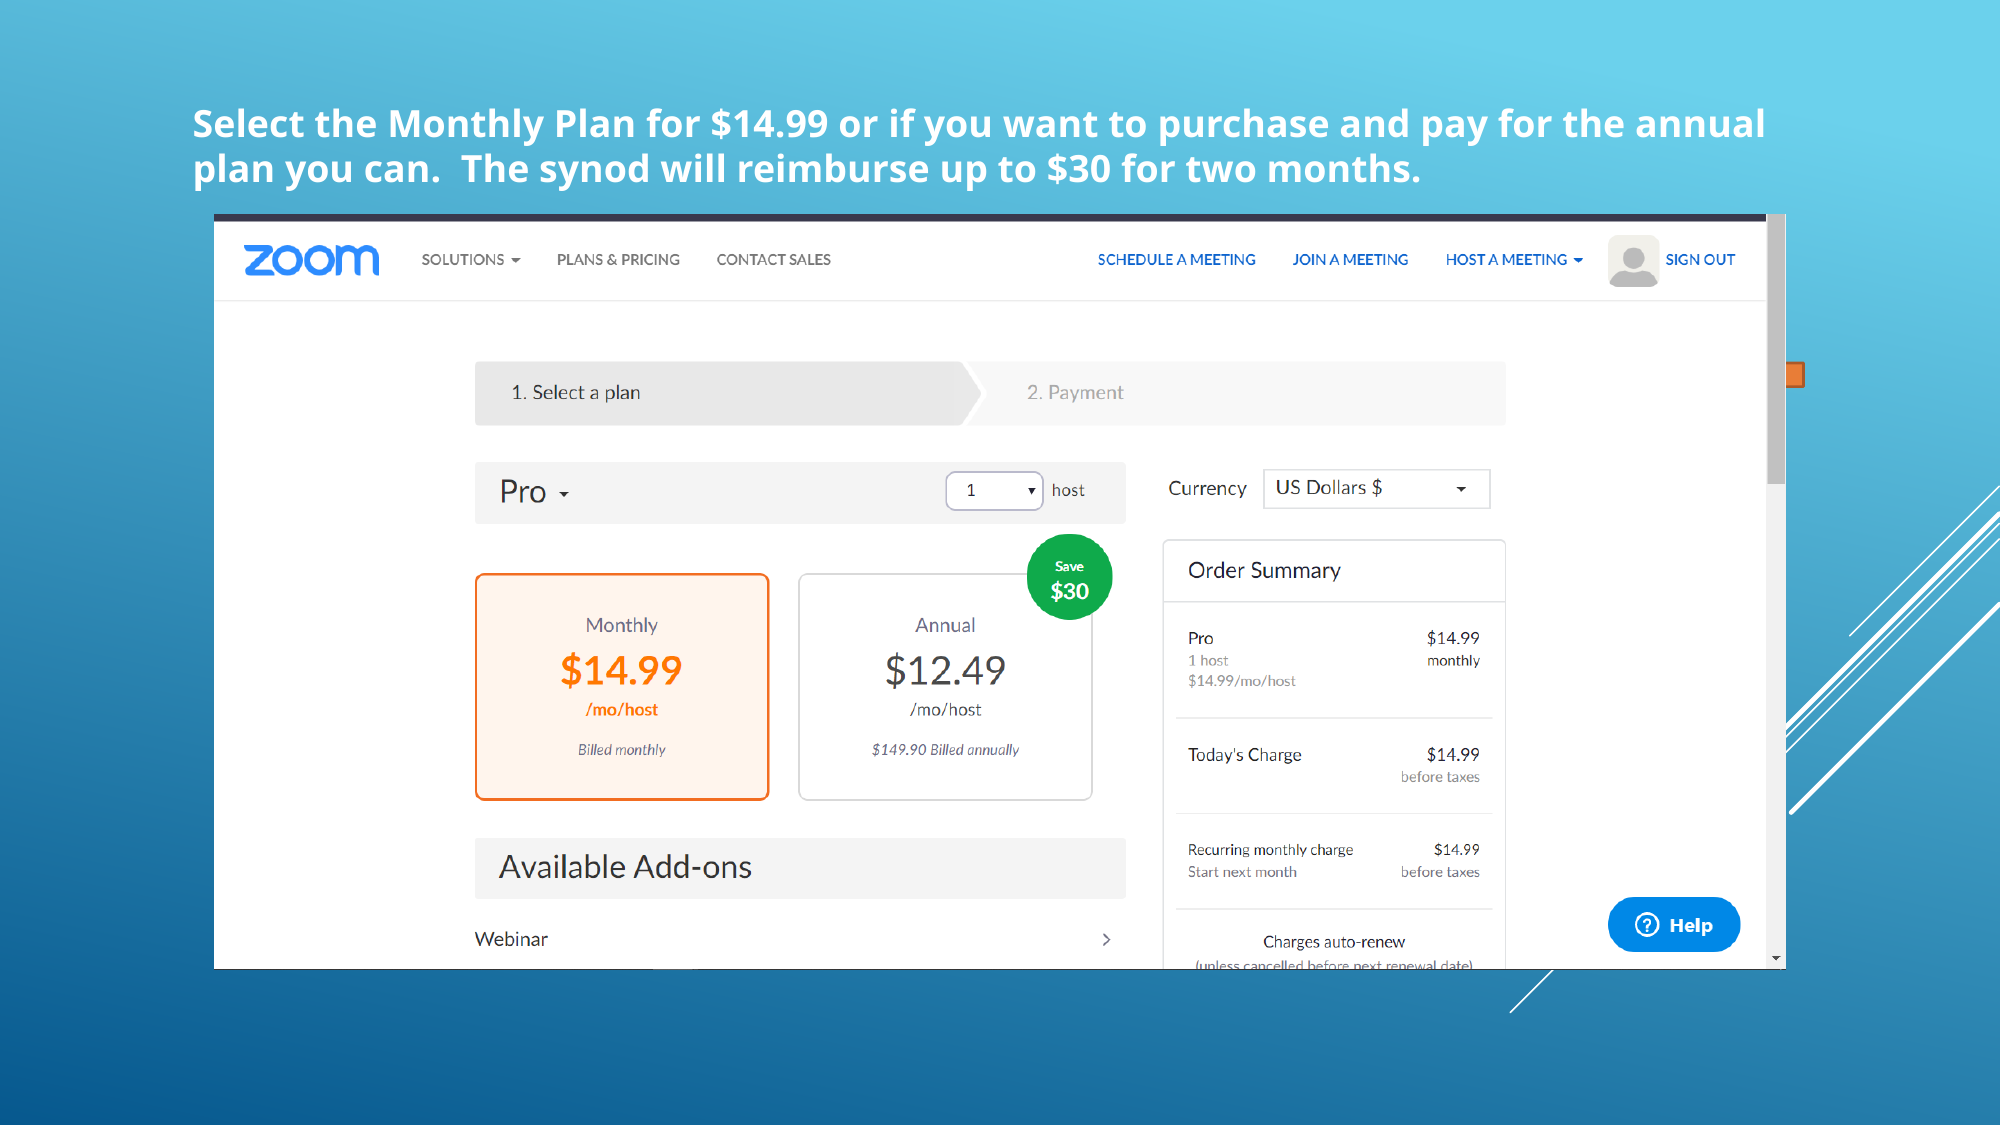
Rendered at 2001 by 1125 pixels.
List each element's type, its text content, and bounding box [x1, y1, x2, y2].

text_box Select the Monthly Plan for $14.99 or if you want to purchase and pay for the annual plan you can. The synod will reimburse up to $30 for two months. [177, 93, 1823, 198]
text_box [1787, 361, 1805, 388]
picture [213, 214, 1787, 970]
